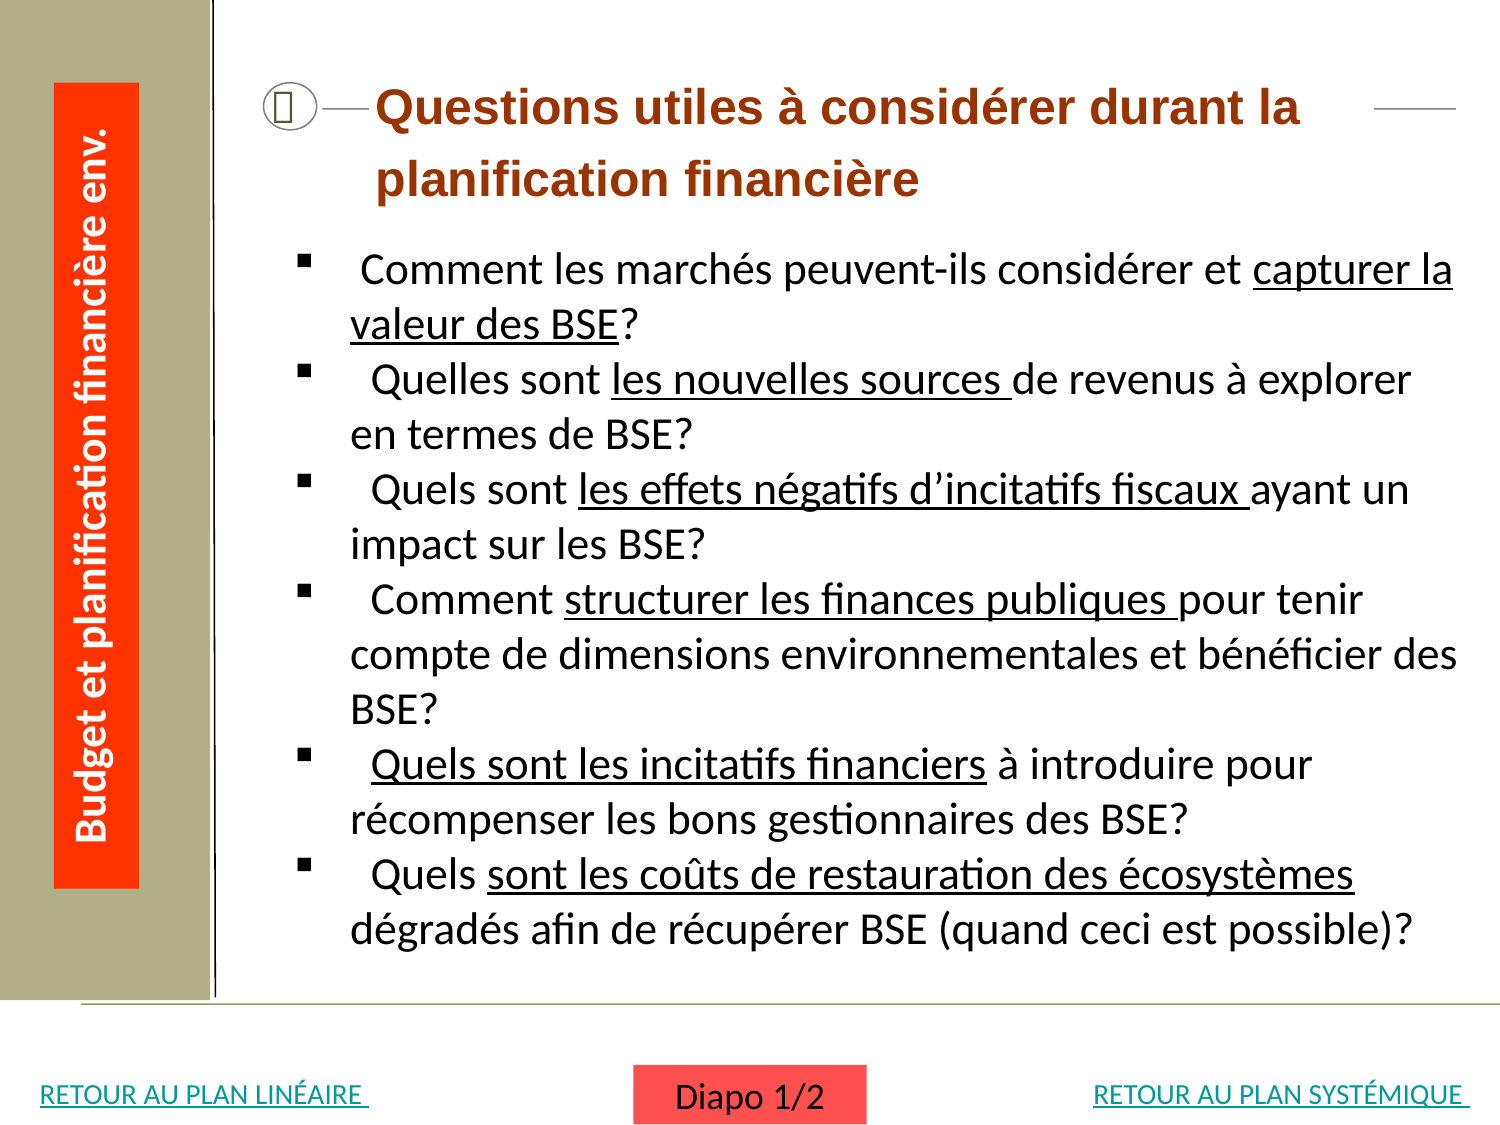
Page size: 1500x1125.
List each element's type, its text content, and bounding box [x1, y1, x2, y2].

text_box  [264, 73, 324, 145]
text_box [0, 0, 210, 1001]
text_box RETOUR AU PLAN SYSTÉMIQUE [819, 1063, 1482, 1122]
text_box Comment les marchés peuvent-ils considérer et capturer la valeur des BSE? Quelles sont les nouvelles sources de revenus à explorer en termes de BSE? Quels sont les effets négatifs d’incitatifs fiscaux ayant un impact sur ​​les BSE? Comment structurer les finances publiques pour tenir compte de dimensions environnementales et bénéficier des BSE? Quels sont les incitatifs financiers à introduire pour récompenser les bons gestionnaires des BSE? Quels sont les coûts de restauration des écosystèmes dégradés afin de récupérer BSE (quand ceci est possible)? [279, 231, 1475, 956]
text_box Questions utiles à considérer durant la planification financière [369, 56, 1374, 159]
text_box Budget et planification financière env. [53, 82, 139, 889]
text_box RETOUR AU PLAN LINÉAIRE [27, 1063, 623, 1122]
text_box Diapo 1/2 [633, 1064, 867, 1125]
